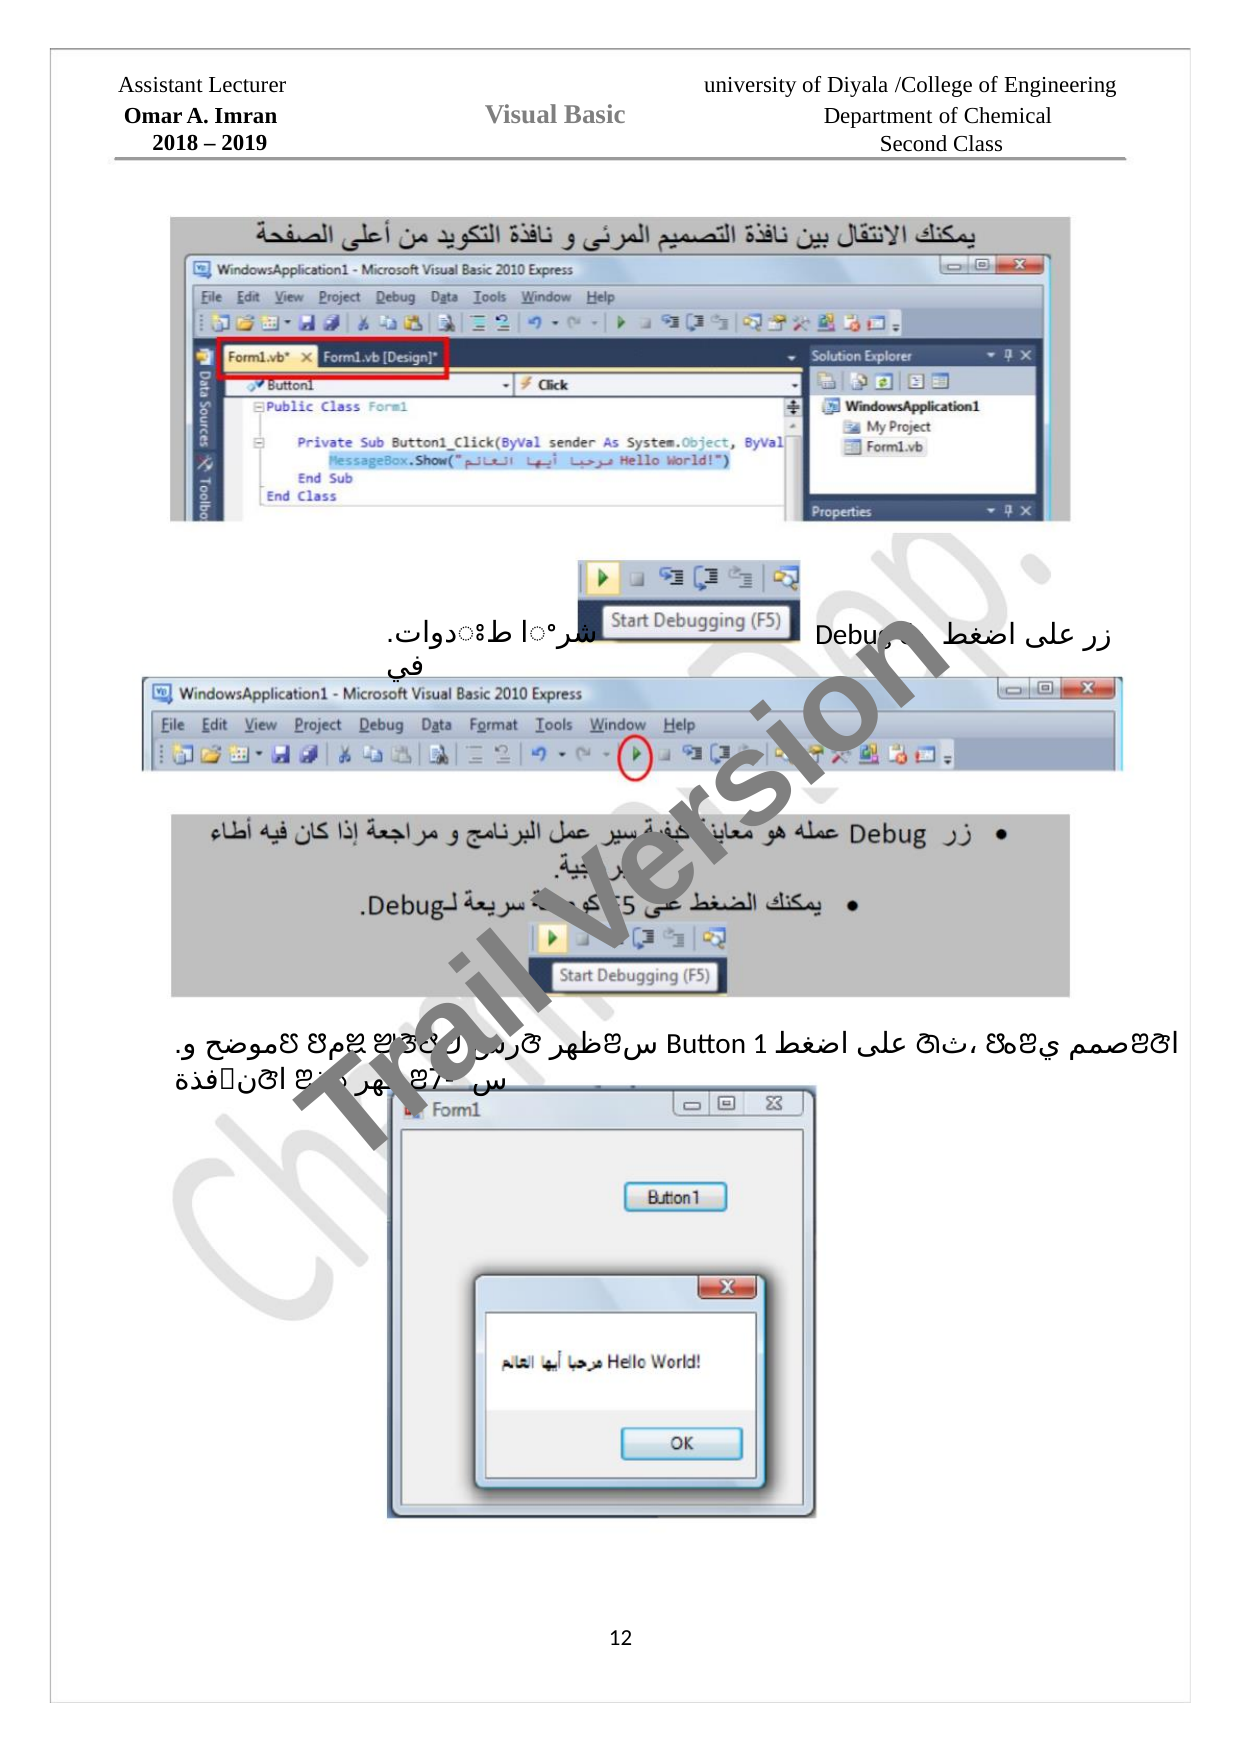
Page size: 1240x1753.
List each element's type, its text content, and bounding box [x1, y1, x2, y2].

text_box .دواتꢁا طꢀشر في [386, 616, 605, 682]
text_box 12 [608, 1622, 667, 1651]
text_box Visual Basic [484, 99, 668, 130]
text_box Debug زر على اضغط -6 [940, 614, 1129, 651]
text_box .موضح وꢄ ꢅمꢉ ꢈꢆꢅرس كꢆ ظهرꢂس Button 1 على اضغط ꢇث، ꢅهꢂصمم يꢂꢆا فذةꢅنꢆا ꢃذꢄ ظهرꢂس -7 [499, 1023, 1222, 1095]
text_box [49, 48, 1191, 1703]
text_box Trail Version [246, 542, 993, 1209]
text_box Assistant Lecturer [118, 72, 320, 98]
text_box .موضح وꢄ ꢅمꢉ ꢈꢆꢅرس كꢆ ظهرꢂس Button 1 على اضغط ꢇث، ꢅهꢂصمم يꢂꢆا فذةꢅنꢆا ꢃذꢄ ظهرꢂس -7 [174, 1023, 304, 1095]
text_box Department of Chemical Second Class [823, 103, 1085, 157]
text_box [142, 215, 1123, 1518]
text_box 2018 – 2019 [152, 129, 302, 156]
text_box Omar A. Imran [123, 103, 313, 129]
text_box university of Diyala /College of Engineering [704, 72, 1175, 98]
